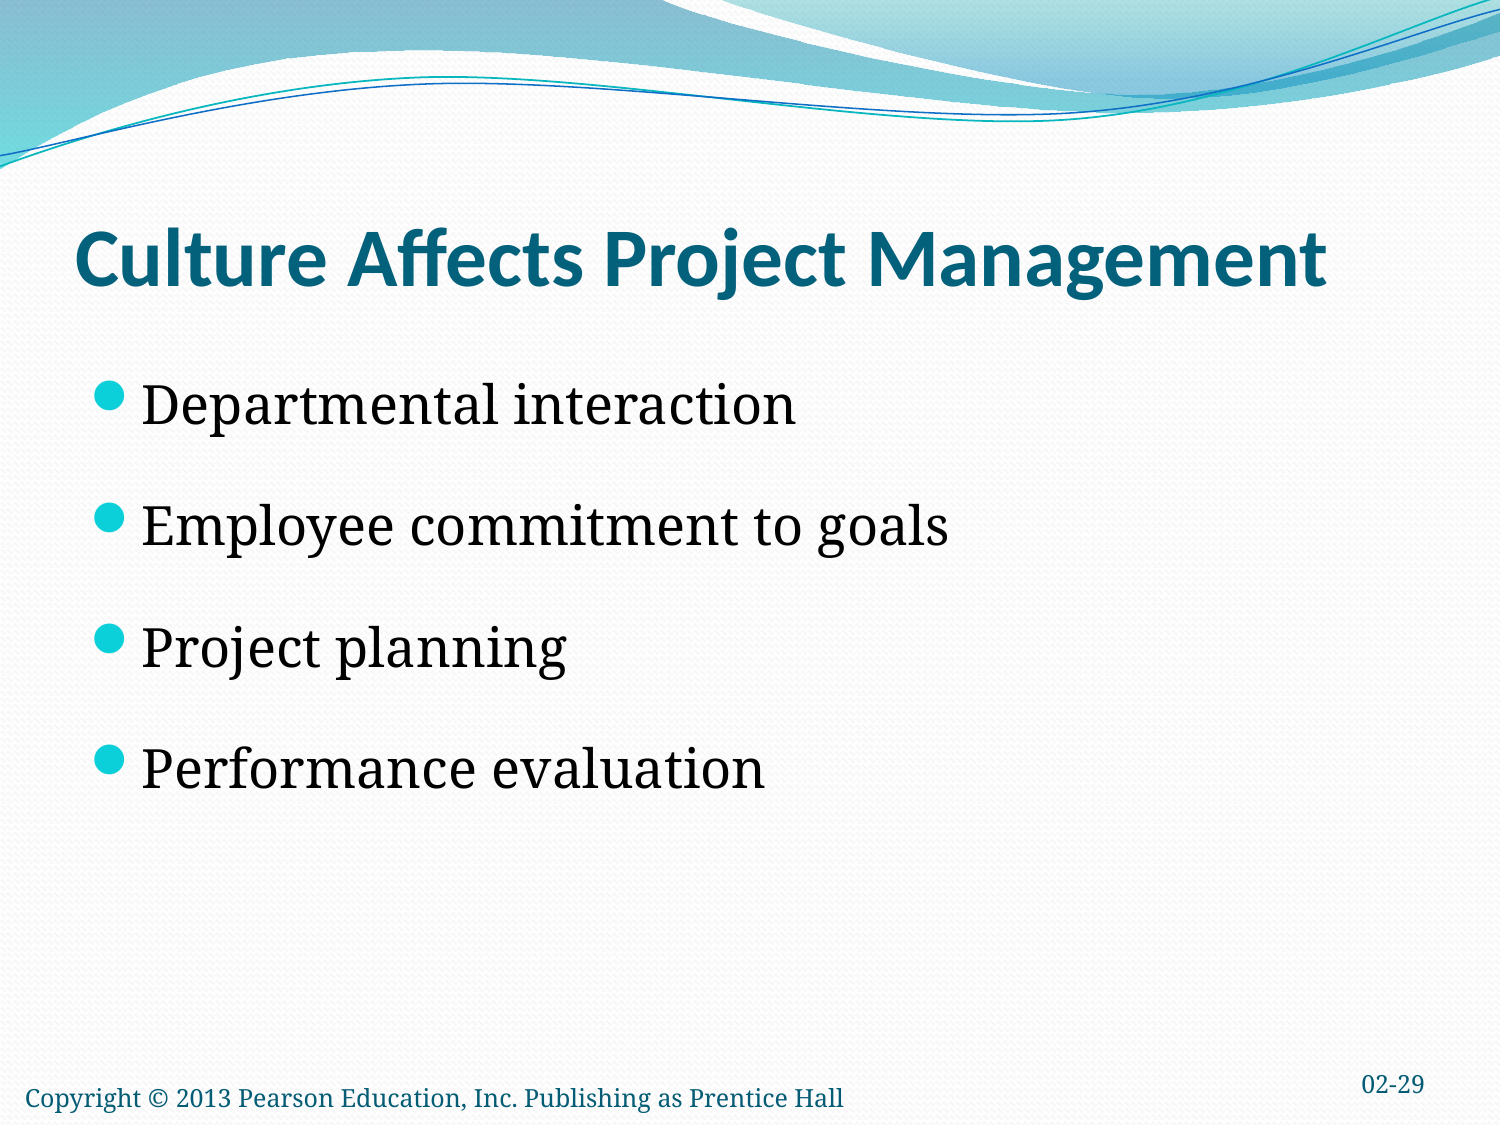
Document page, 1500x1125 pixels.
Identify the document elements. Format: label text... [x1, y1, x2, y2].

slide_number 02-29 [1299, 1042, 1425, 1103]
title Culture Affects Project Management [74, 115, 1426, 304]
list Departmental interaction Employee commitment to goals Project planning Performance evaluation [74, 317, 1426, 1038]
